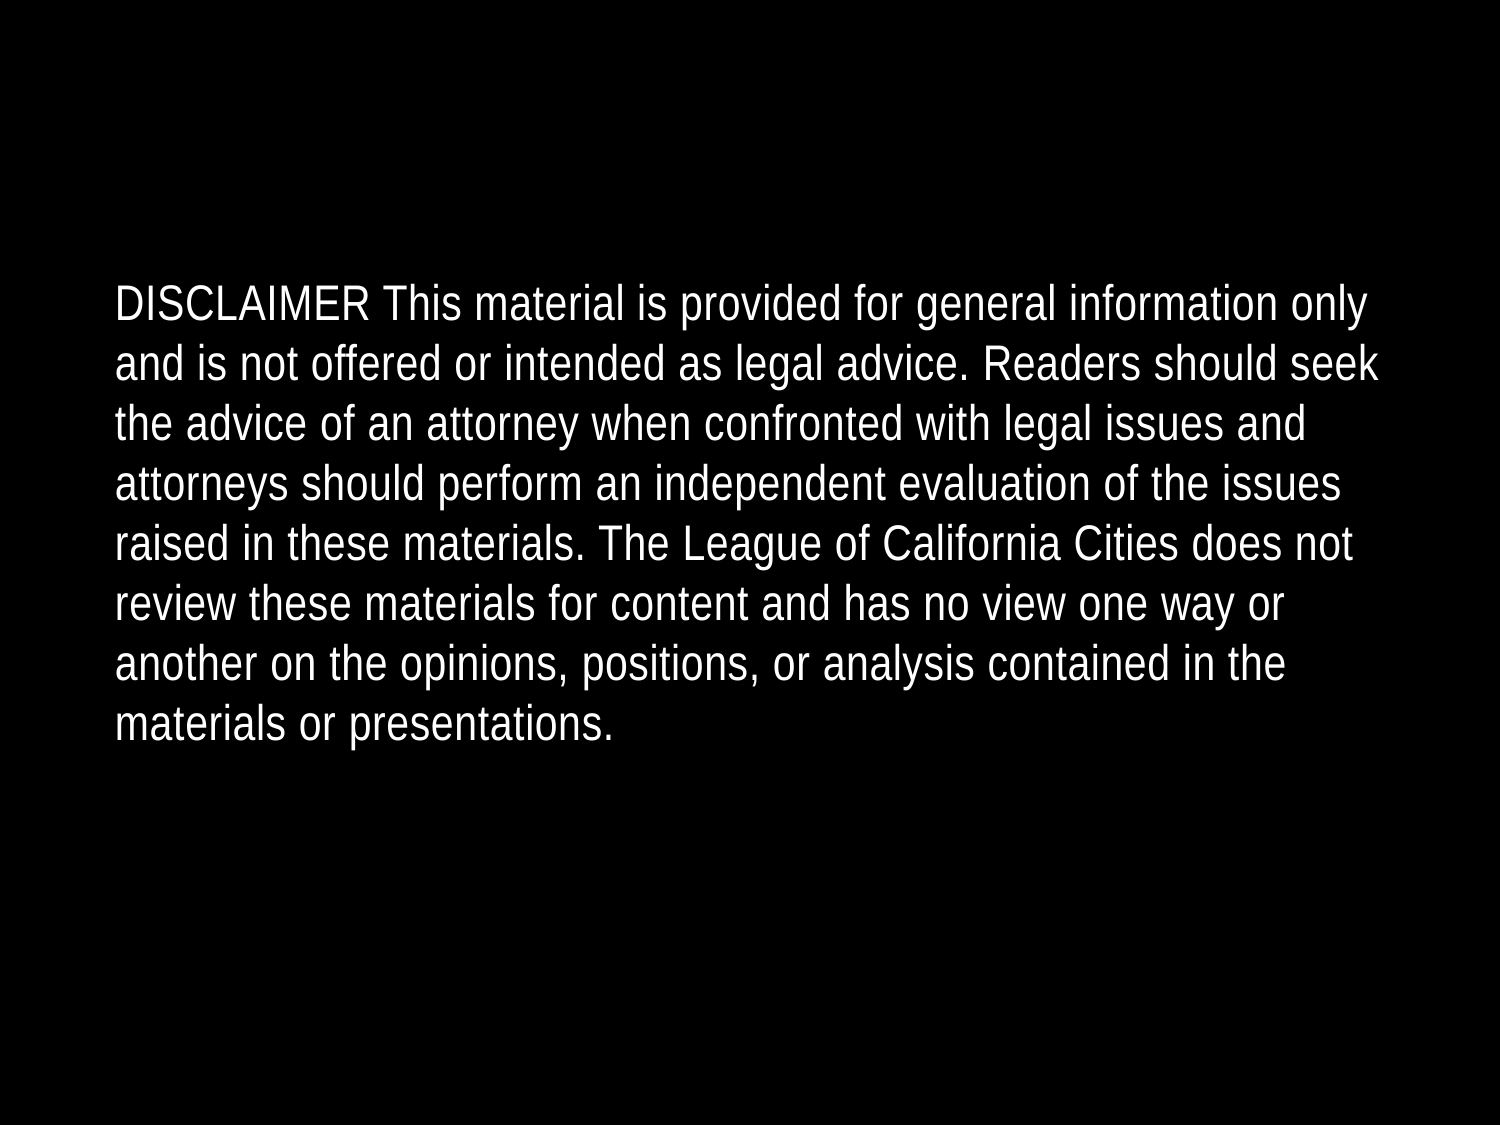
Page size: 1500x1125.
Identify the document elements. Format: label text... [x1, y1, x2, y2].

list DISCLAIMER This material is provided for general information only and is not offered or intended as legal advice. Readers should seek the advice of an attorney when confronted with legal issues and attorneys should perform an independent evaluation of the issues raised in these materials. The League of California Cities does not review these materials for content and has no view one way or another on the opinions, positions, or analysis contained in the materials or presentations. [99, 262, 1400, 938]
